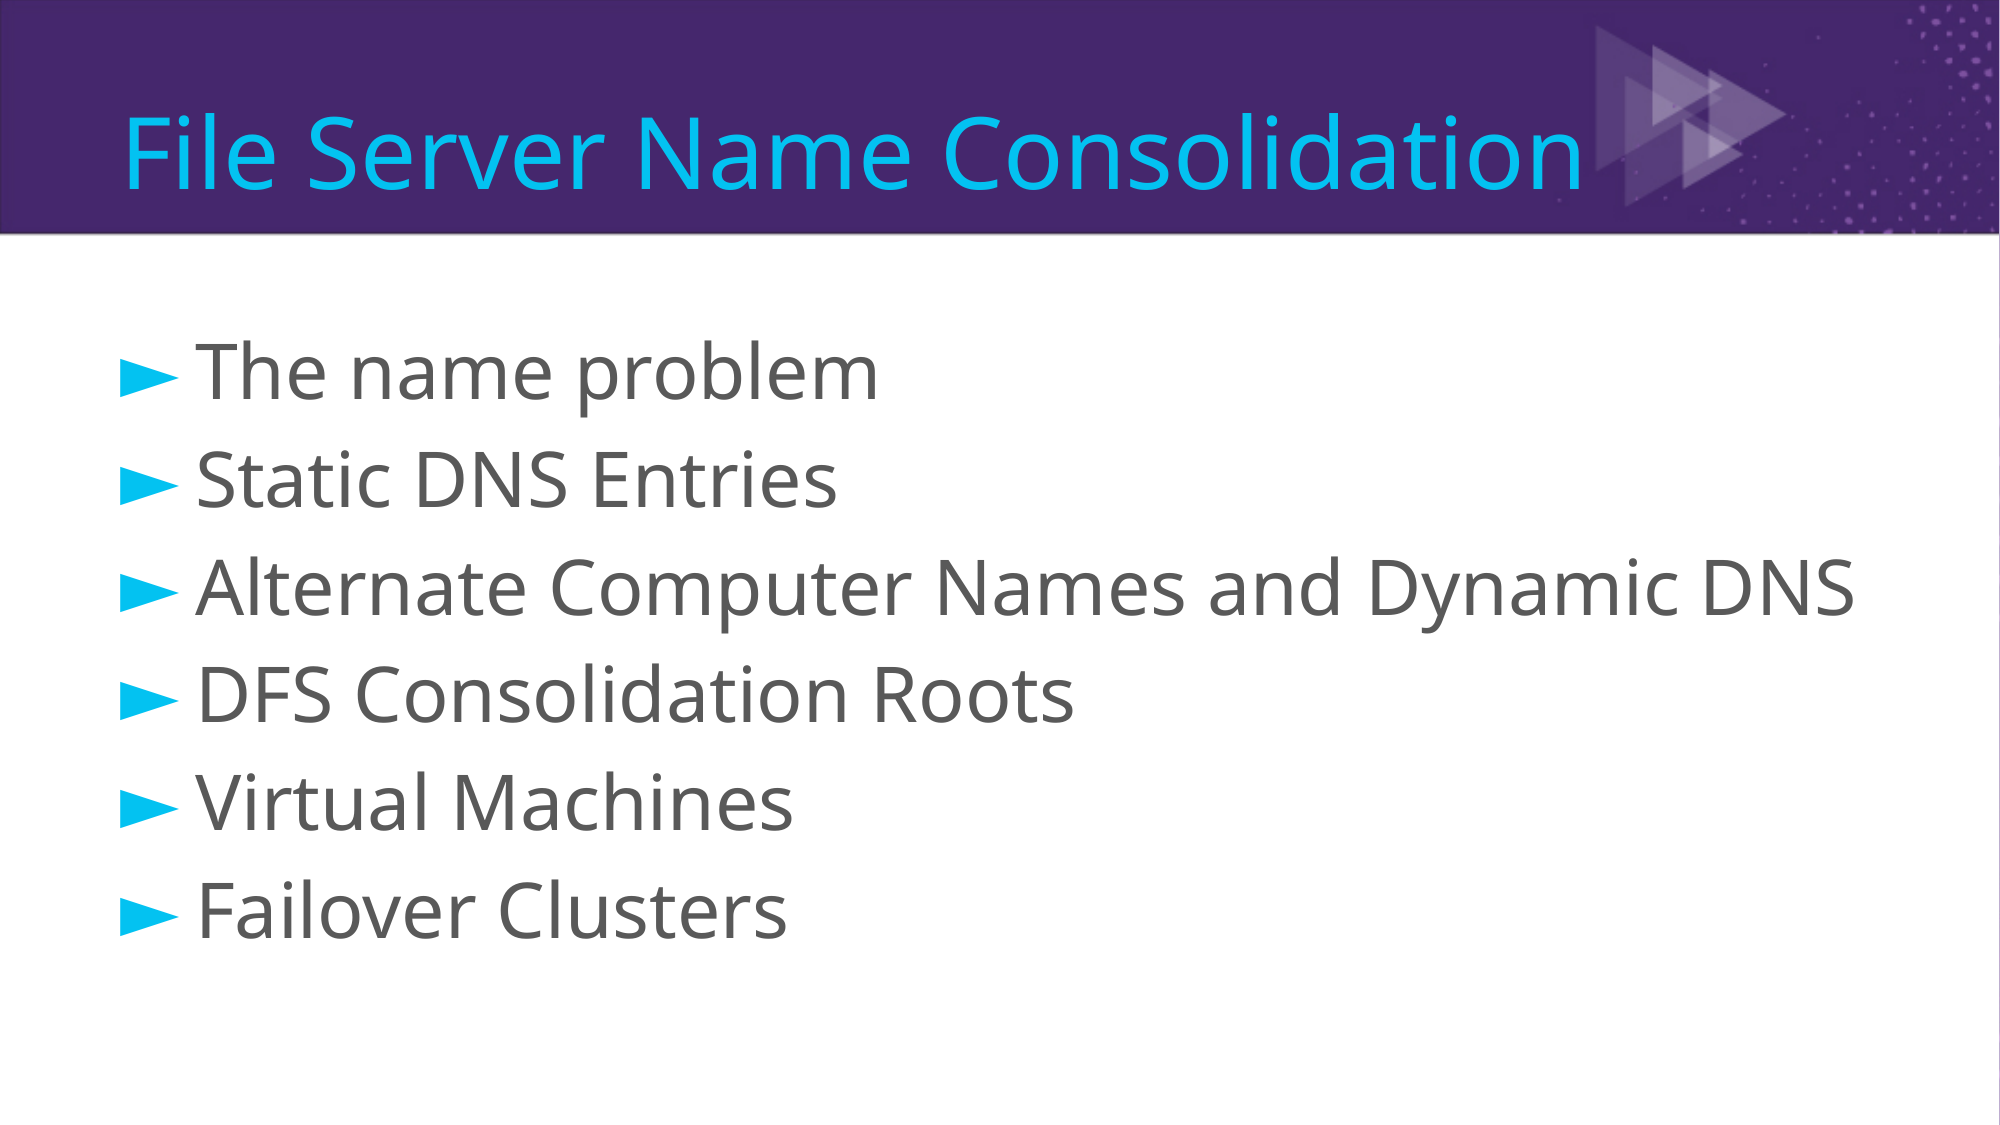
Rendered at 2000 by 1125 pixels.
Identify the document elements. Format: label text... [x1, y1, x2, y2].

title File Server Name Consolidation [99, 56, 1900, 244]
list The name problem Static DNS Entries Alternate Computer Names and Dynamic DNS DFS Consolidation Roots Virtual Machines Failover Clusters [99, 312, 1900, 1005]
picture [0, 0, 2000, 1125]
